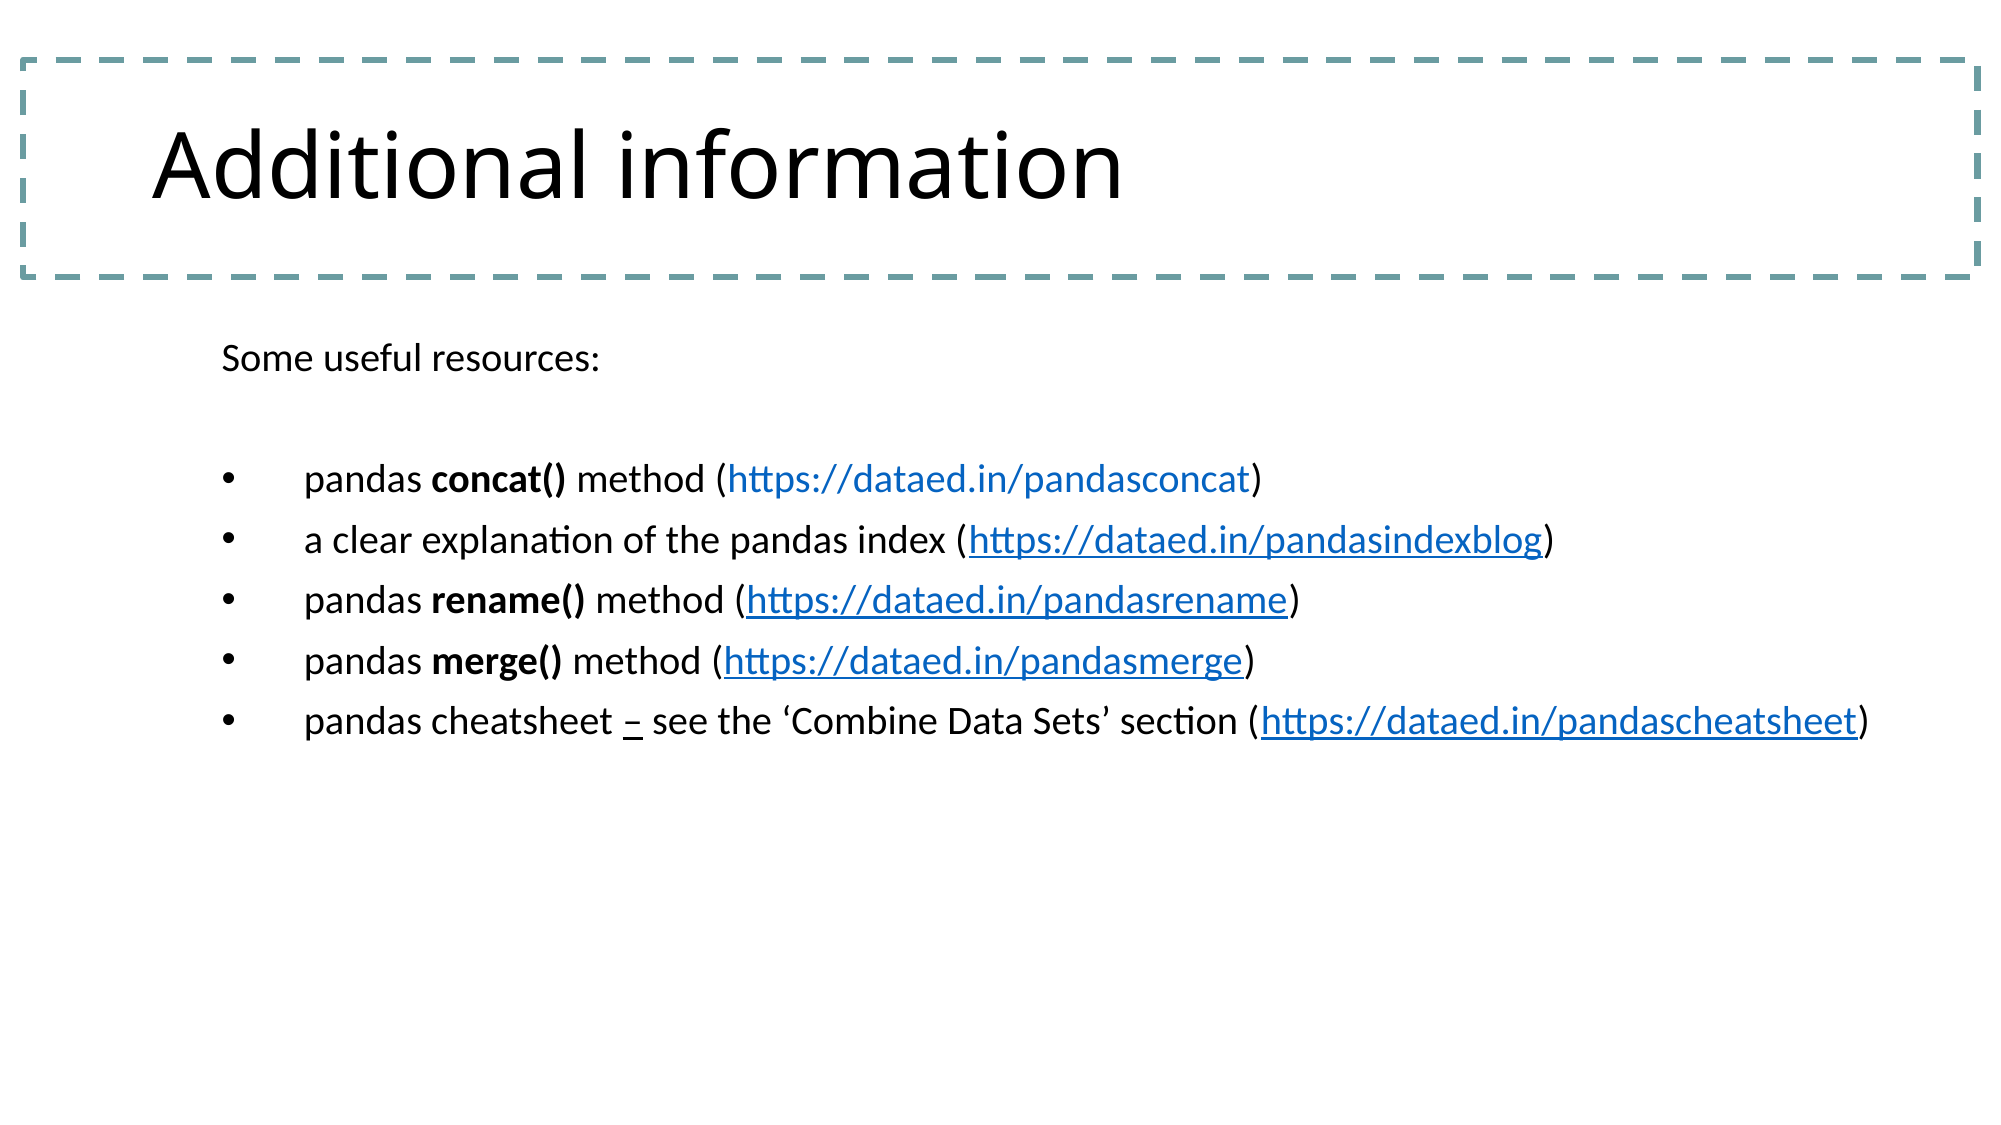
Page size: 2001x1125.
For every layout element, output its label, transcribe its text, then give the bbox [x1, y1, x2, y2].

title Additional information [137, 59, 1863, 278]
text_box Some useful resources: pandas concat() method (https://dataed.in/pandasconcat) a clear explanation of the pandas index (https://dataed.in/pandasindexblog) pandas rename() method (https://dataed.in/pandasrename) pandas merge() method (https://dataed.in/pandasmerge) pandas cheatsheet – see the ‘Combine Data Sets’ section (https://dataed.in/pandascheatsheet) [206, 263, 1932, 788]
